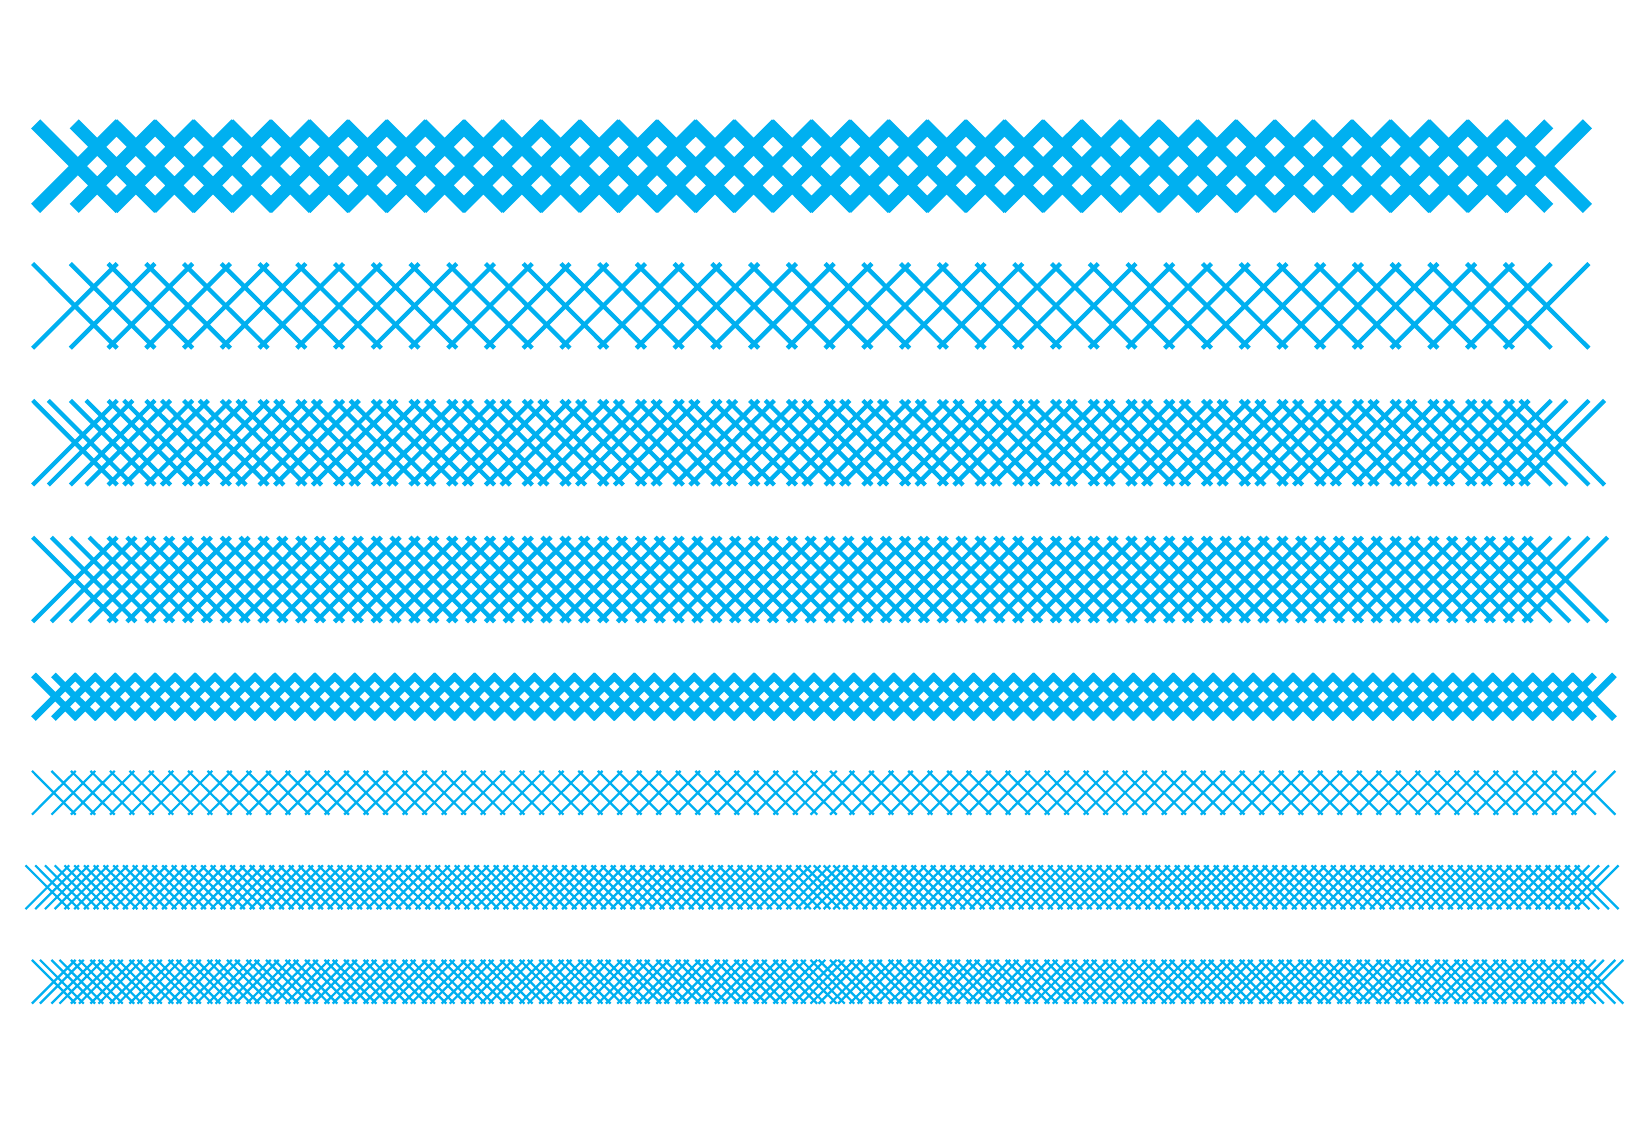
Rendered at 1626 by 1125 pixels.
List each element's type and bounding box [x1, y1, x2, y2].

text_box [29, 260, 1592, 352]
text_box [23, 863, 1621, 912]
text_box [29, 397, 1608, 489]
text_box [29, 957, 1625, 1006]
text_box [29, 117, 1594, 215]
text_box [29, 671, 1619, 723]
text_box [29, 534, 1611, 625]
text_box [29, 768, 1618, 817]
